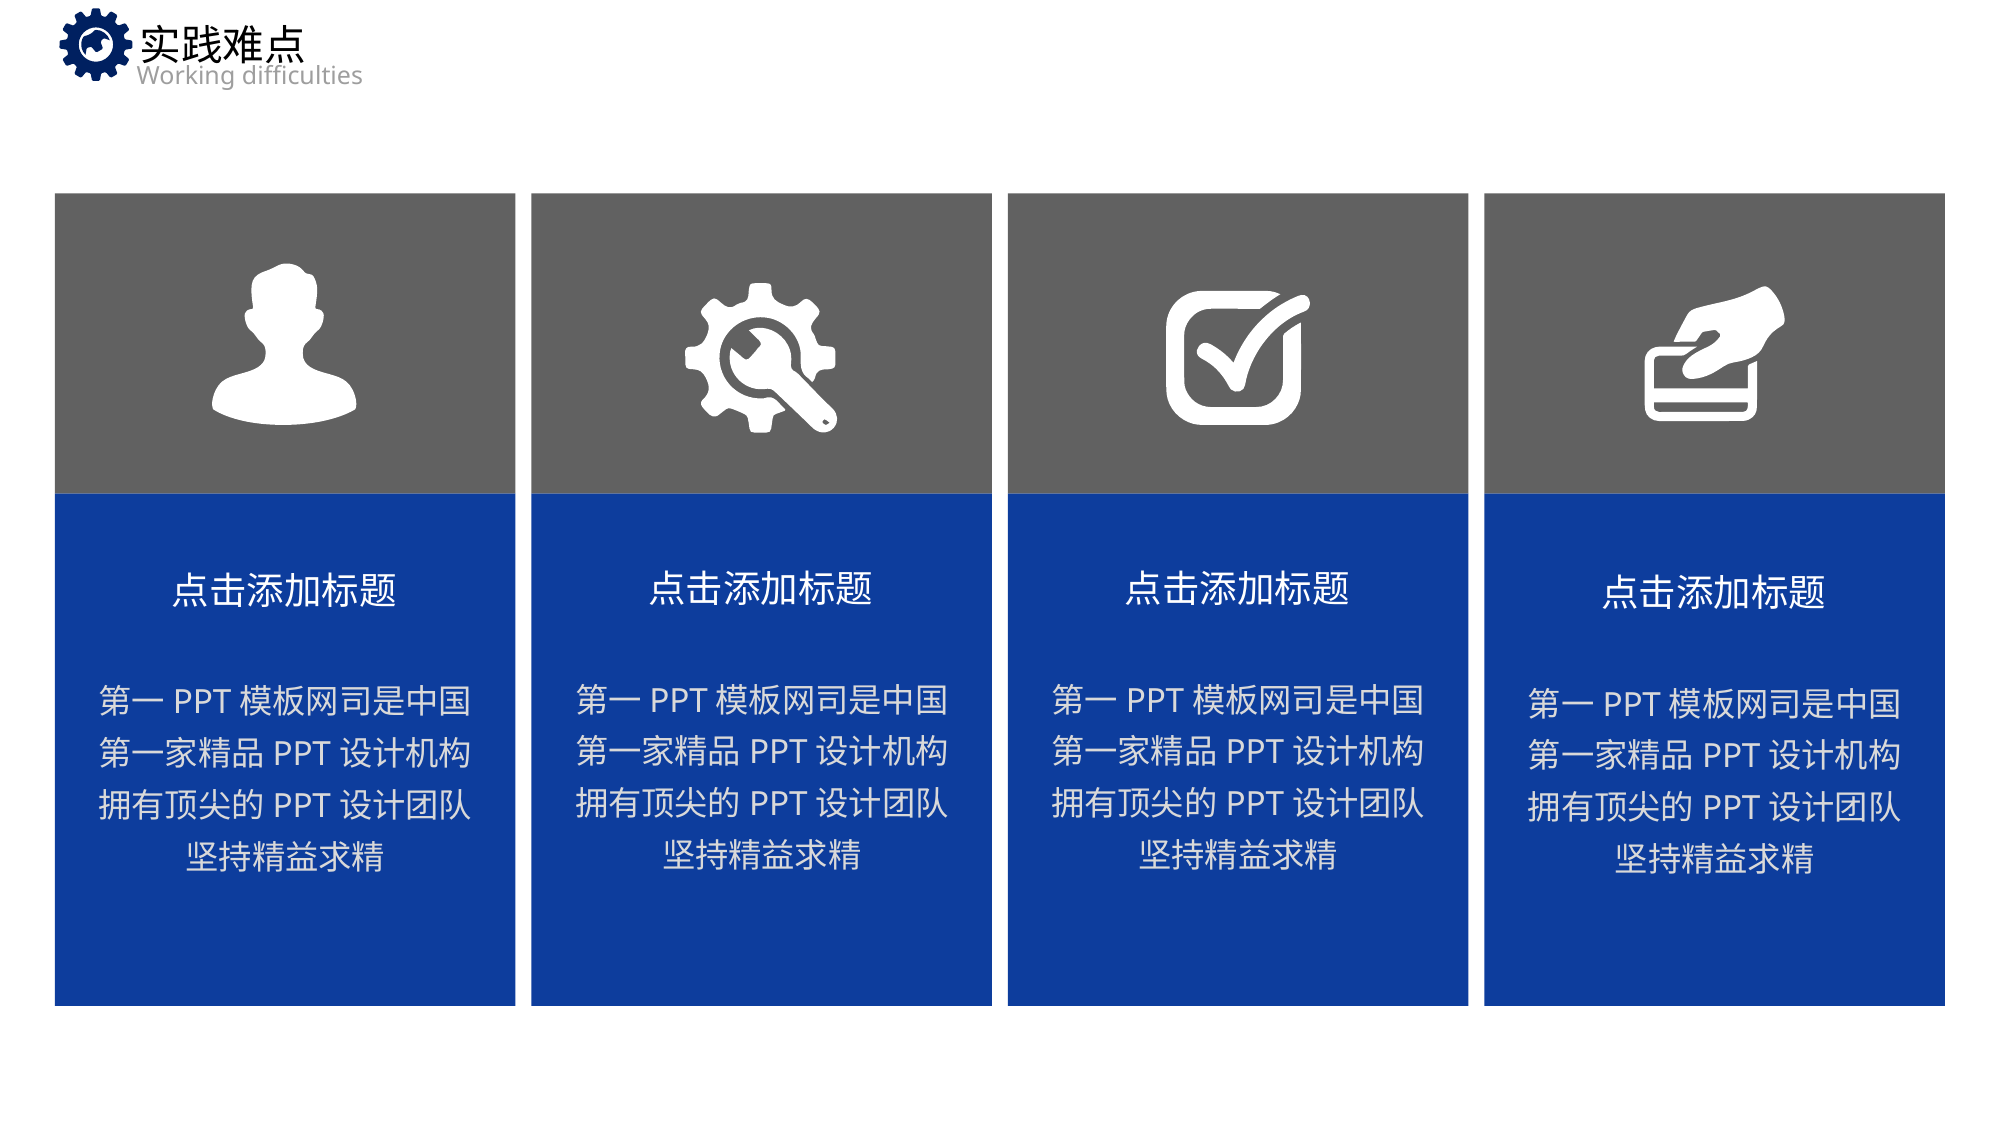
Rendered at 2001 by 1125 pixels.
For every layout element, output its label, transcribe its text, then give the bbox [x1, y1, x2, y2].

text_box [530, 192, 993, 494]
text_box 第一PPT模板网司是中国第一家精品PPT设计机构拥有顶尖的PPT设计团队坚持精益求精 [1504, 663, 1925, 886]
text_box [121, 11, 580, 98]
text_box 第一PPT模板网司是中国第一家精品PPT设计机构拥有顶尖的PPT设计团队坚持精益求精 [75, 661, 496, 884]
text_box [1483, 494, 1946, 1007]
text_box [1166, 290, 1311, 425]
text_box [684, 283, 839, 435]
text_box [1644, 285, 1785, 422]
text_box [59, 8, 133, 81]
text_box [1483, 192, 1946, 494]
text_box 第一PPT模板网司是中国第一家精品PPT设计机构拥有顶尖的PPT设计团队坚持精益求精 [1028, 659, 1449, 882]
text_box 点击添加标题 [1548, 561, 1880, 622]
text_box [54, 192, 516, 494]
text_box [212, 263, 357, 425]
text_box [530, 494, 993, 1007]
text_box 点击添加标题 [118, 559, 450, 620]
text_box [54, 494, 516, 1007]
text_box [1007, 494, 1469, 1007]
text_box 点击添加标题 [1071, 557, 1403, 618]
text_box [1007, 192, 1469, 494]
text_box 点击添加标题 [595, 557, 927, 618]
text_box 第一PPT模板网司是中国第一家精品PPT设计机构拥有顶尖的PPT设计团队坚持精益求精 [551, 659, 972, 882]
